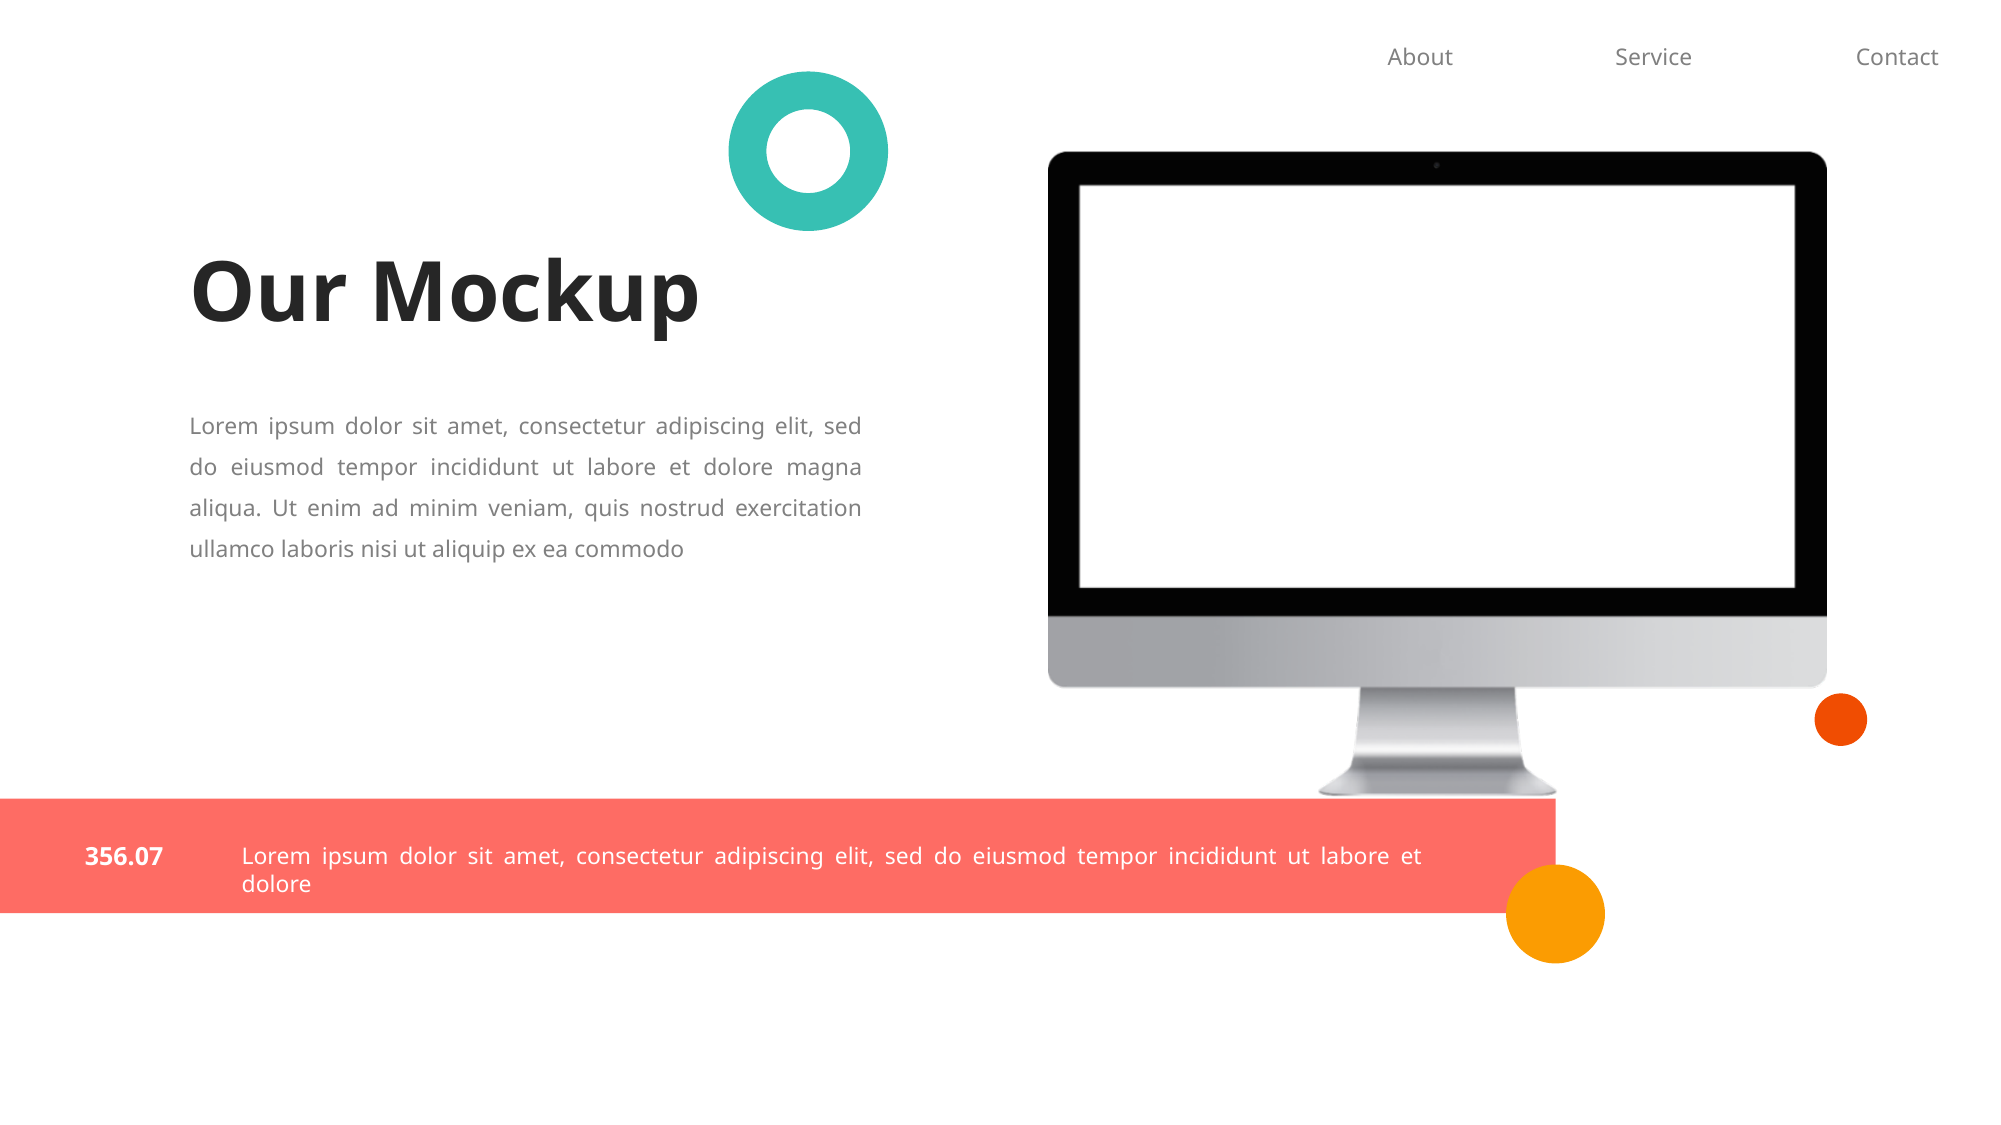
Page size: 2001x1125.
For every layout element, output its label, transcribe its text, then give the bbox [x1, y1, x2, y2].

text_box Lorem ipsum dolor sit amet, consectetur adipiscing elit, sed do eiusmod tempor incididunt ut labore et dolore magna aliqua. Ut enim ad minim veniam, quis nostrud exercitation ullamco laboris nisi ut aliquip ex ea commodo [174, 390, 878, 570]
text_box Contact [1841, 35, 1955, 78]
text_box Lorem ipsum dolor sit amet, consectetur adipiscing elit, sed do eiusmod tempor incididunt ut labore et dolore [226, 834, 1439, 905]
text_box Service [1600, 35, 1708, 78]
text_box [0, 798, 1557, 914]
text_box [727, 70, 890, 232]
text_box Our Mockup [174, 230, 728, 346]
text_box About [1372, 35, 1469, 78]
picture [1048, 144, 1827, 799]
text_box [1827, 692, 1869, 747]
text_box [1505, 863, 1607, 965]
text_box 356.07 [70, 833, 179, 878]
